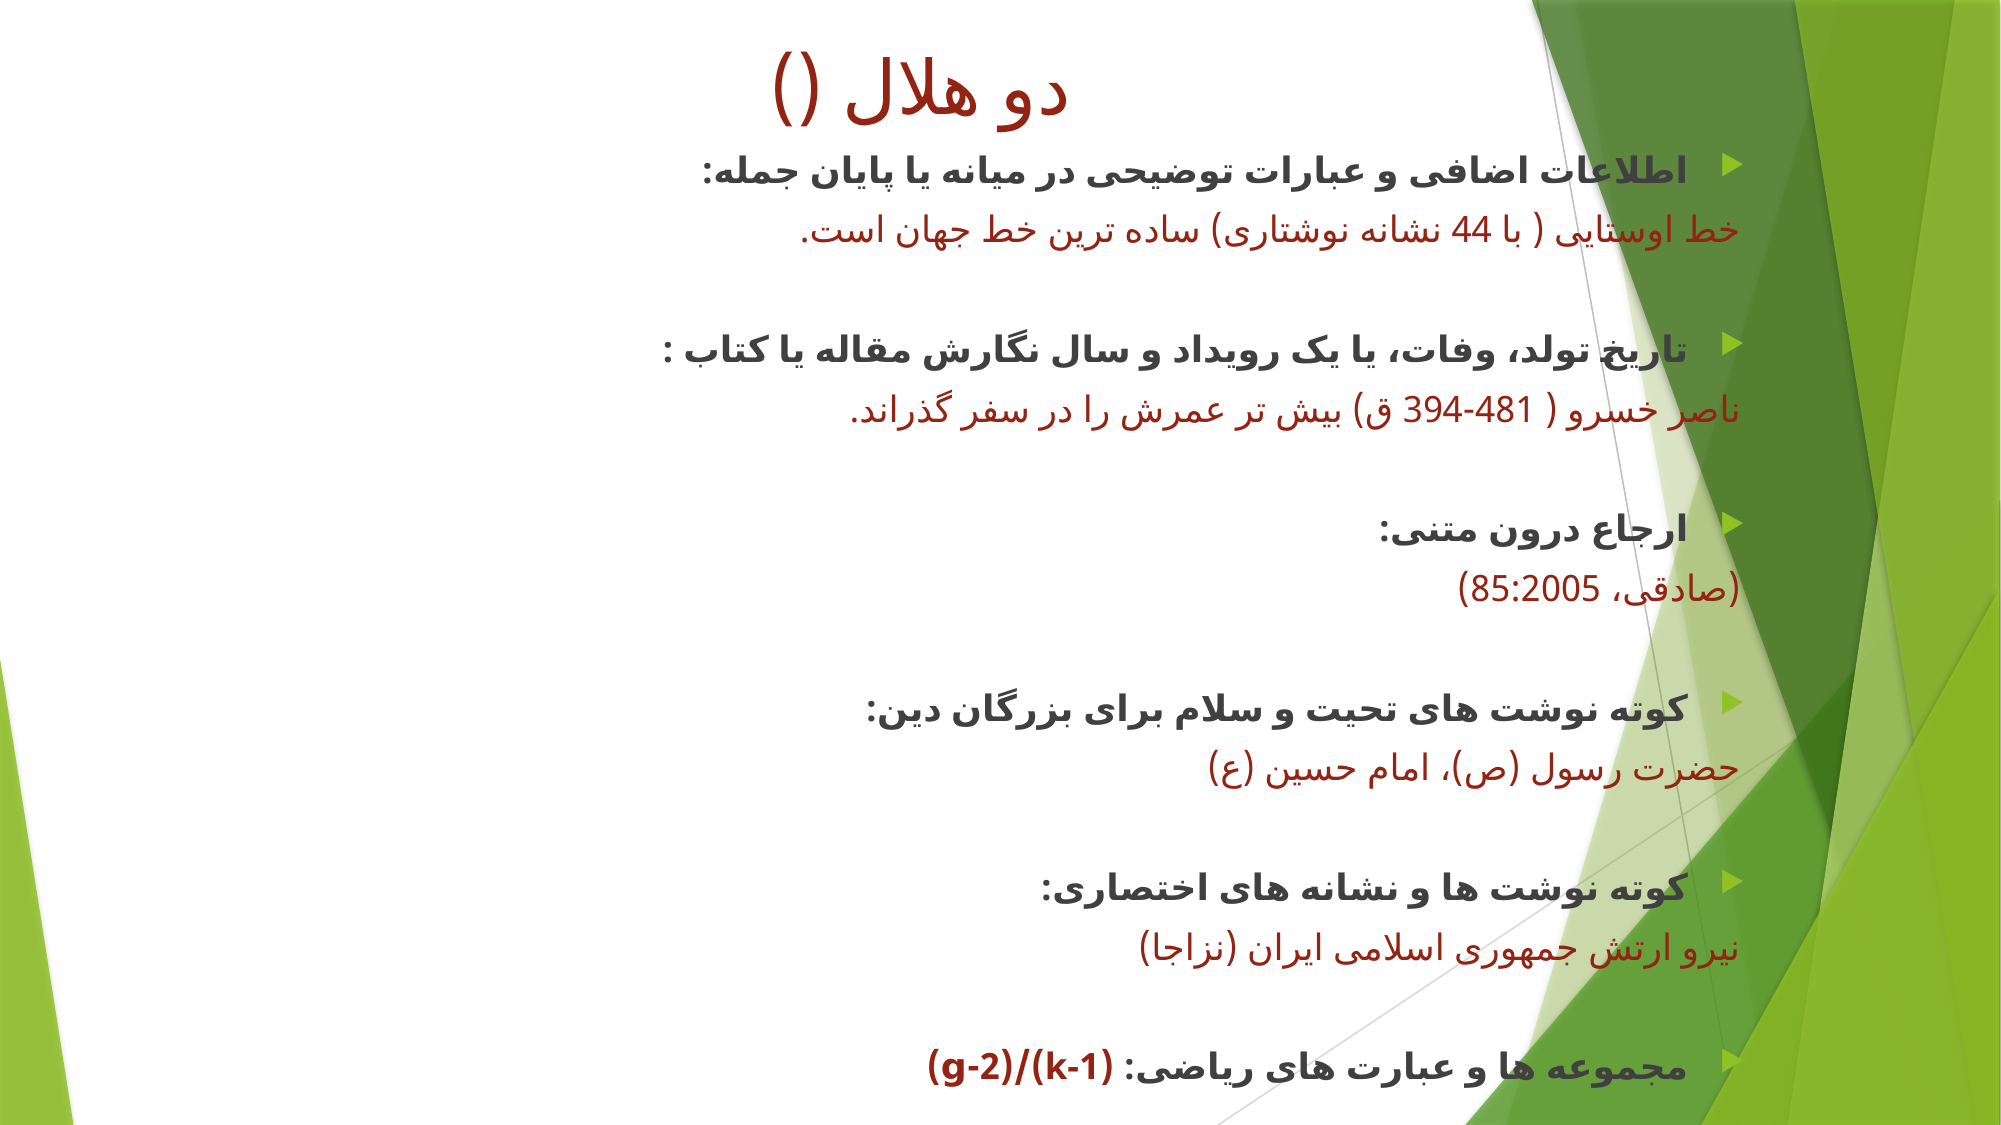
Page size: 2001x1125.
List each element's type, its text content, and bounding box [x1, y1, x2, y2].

list اطلاعات اضافی و عبارات توضیحی در میانه یا پایان جمله: خط اوستایی ( با 44 نشانه نوشتاری) ساده ترین خط جهان است. تاریخ تولد، وفات، یا یک رویداد و سال نگارش مقاله یا کتاب : ناصر خسرو ( 481-394 ق) بیش تر عمرش را در سفر گذراند. ارجاع درون متنی: (صادقی، 85:2005) کوته نوشت های تحیت و سلام برای بزرگان دین: حضرت رسول (ص)، امام حسین (ع) کوته نوشت ها و نشانه های اختصاری: نیرو ارتش جمهوری اسلامی ایران (نزاجا) مجموعه ها و عبارت های ریاضی: (k-1)/(g-2) [126, 139, 1756, 1097]
title دو هلال () [243, 31, 1086, 139]
